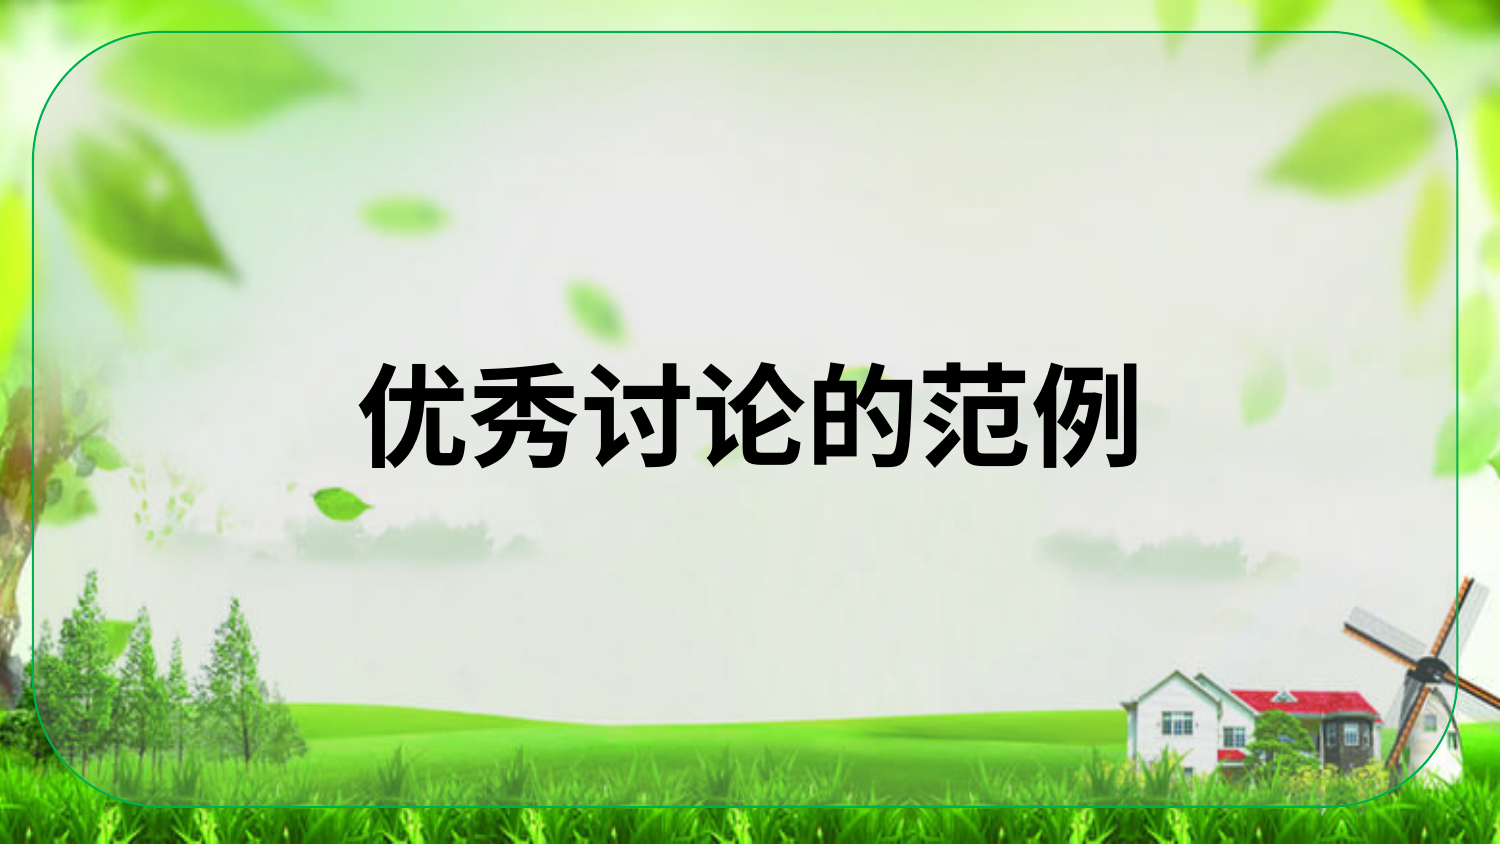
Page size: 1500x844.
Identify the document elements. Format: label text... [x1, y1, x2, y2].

title 优秀讨论的范例 [103, 340, 1397, 504]
picture [0, 0, 1500, 844]
